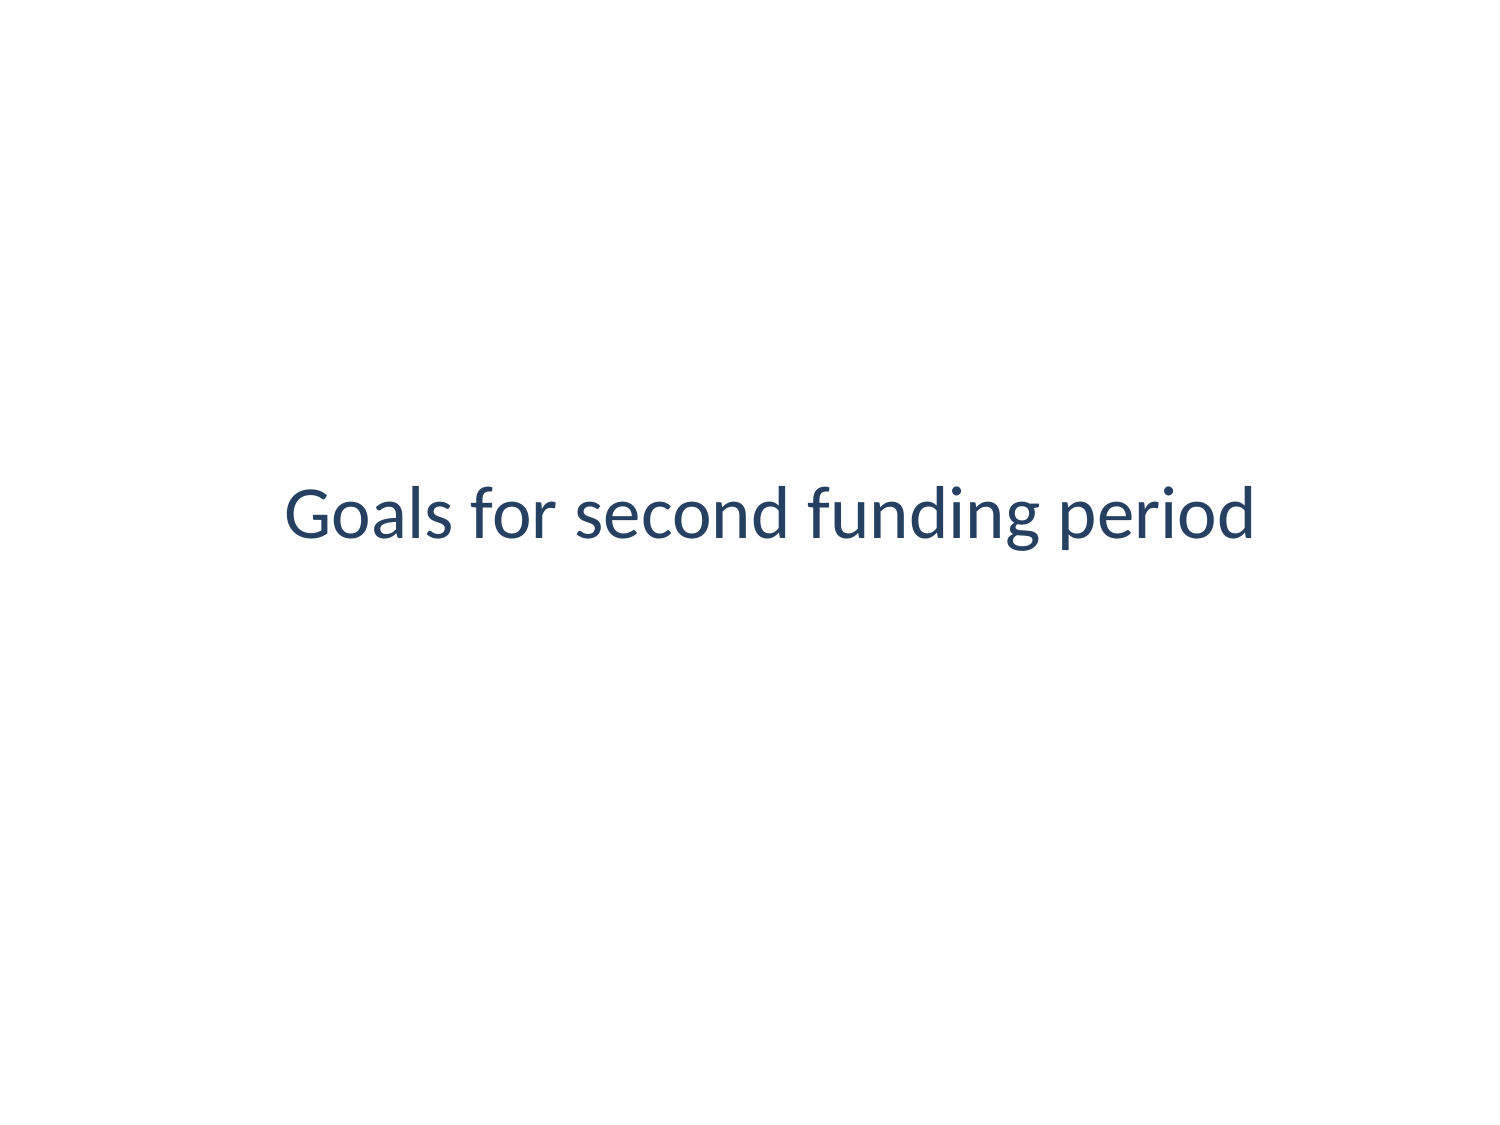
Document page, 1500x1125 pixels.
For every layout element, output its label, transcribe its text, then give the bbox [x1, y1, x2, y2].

text_box Goals for second funding period [270, 456, 1273, 561]
